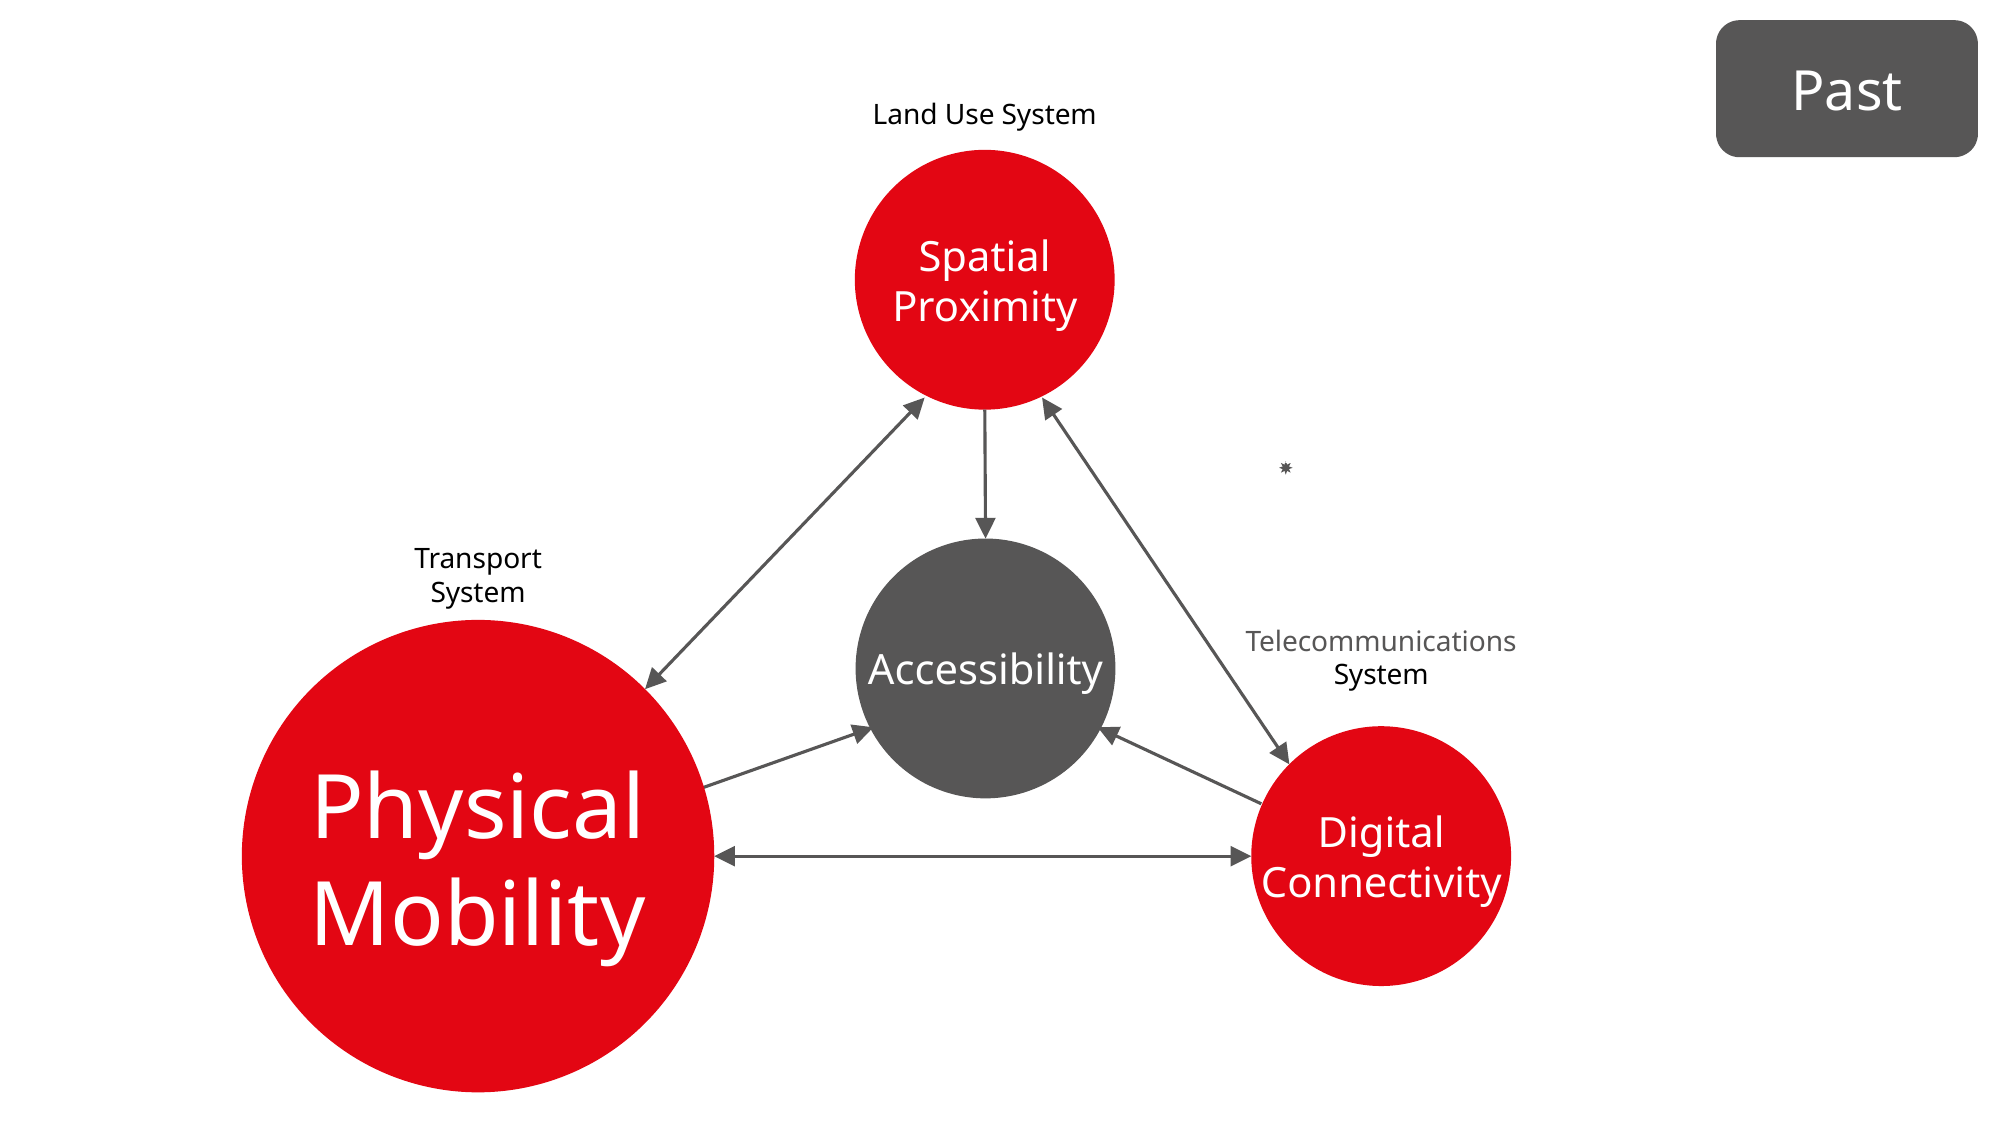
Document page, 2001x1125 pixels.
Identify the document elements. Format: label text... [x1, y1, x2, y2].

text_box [698, 727, 874, 790]
text_box Past [1716, 20, 1978, 158]
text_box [645, 397, 925, 690]
text_box Accessibility [856, 537, 1074, 800]
text_box Transport System [399, 533, 557, 616]
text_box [1042, 397, 1290, 765]
text_box Land Use System [857, 89, 1112, 138]
text_box Physical Mobility [240, 618, 716, 1094]
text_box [1097, 765, 1262, 804]
text_box Spatial Proximity [853, 148, 1116, 411]
text_box Digital Connectivity [1250, 725, 1513, 988]
text_box Telecommunications System [1290, 615, 1532, 698]
